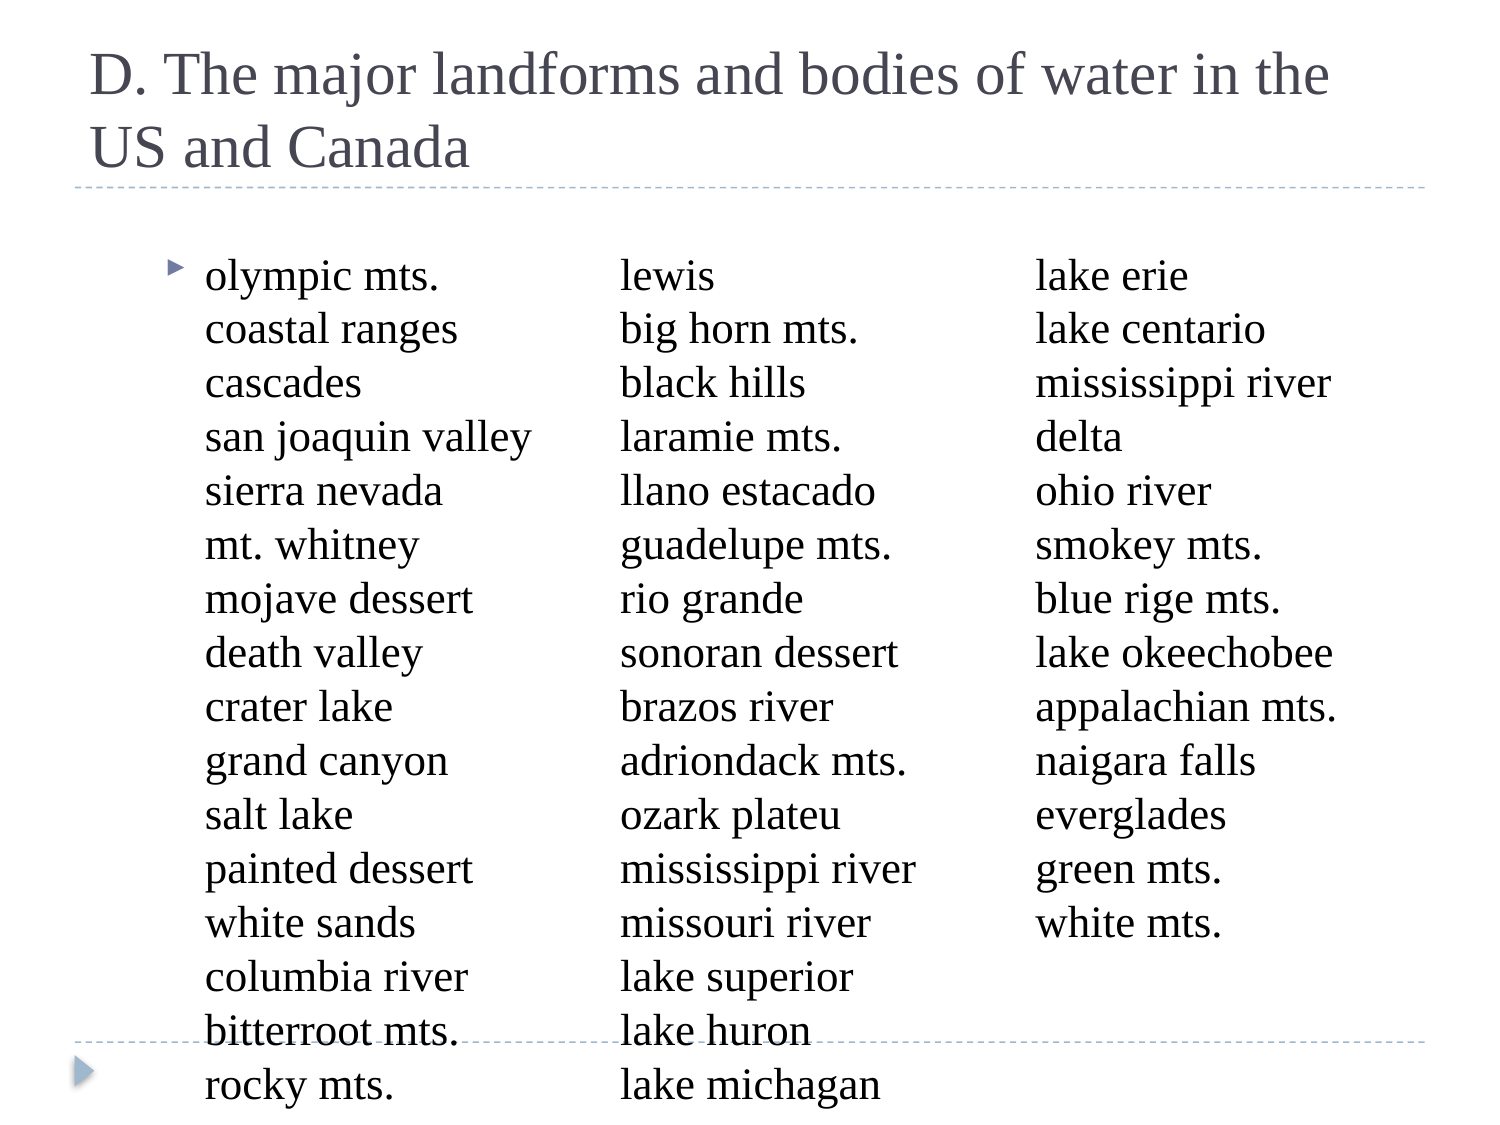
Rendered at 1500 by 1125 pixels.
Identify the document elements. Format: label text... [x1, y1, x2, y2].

list olympic mts. coastal ranges cascades san joaquin valley sierra nevada mt. whitney mojave dessert death valley crater lake grand canyon salt lake painted dessert white sands columbia river bitterroot mts. rocky mts. lewis big horn mts. black hills laramie mts. llano estacado guadelupe mts. rio grande sonoran dessert brazos river adriondack mts. ozark plateu mississippi river missouri river lake superior lake huron lake michagan lake erie lake centario mississippi river delta ohio river smokey mts. blue rige mts. lake okeechobee appalachian mts. naigara falls everglades green mts. white mts. [150, 237, 1425, 1125]
title D. The major landforms and bodies of water in the US and Canada [75, 24, 1425, 188]
